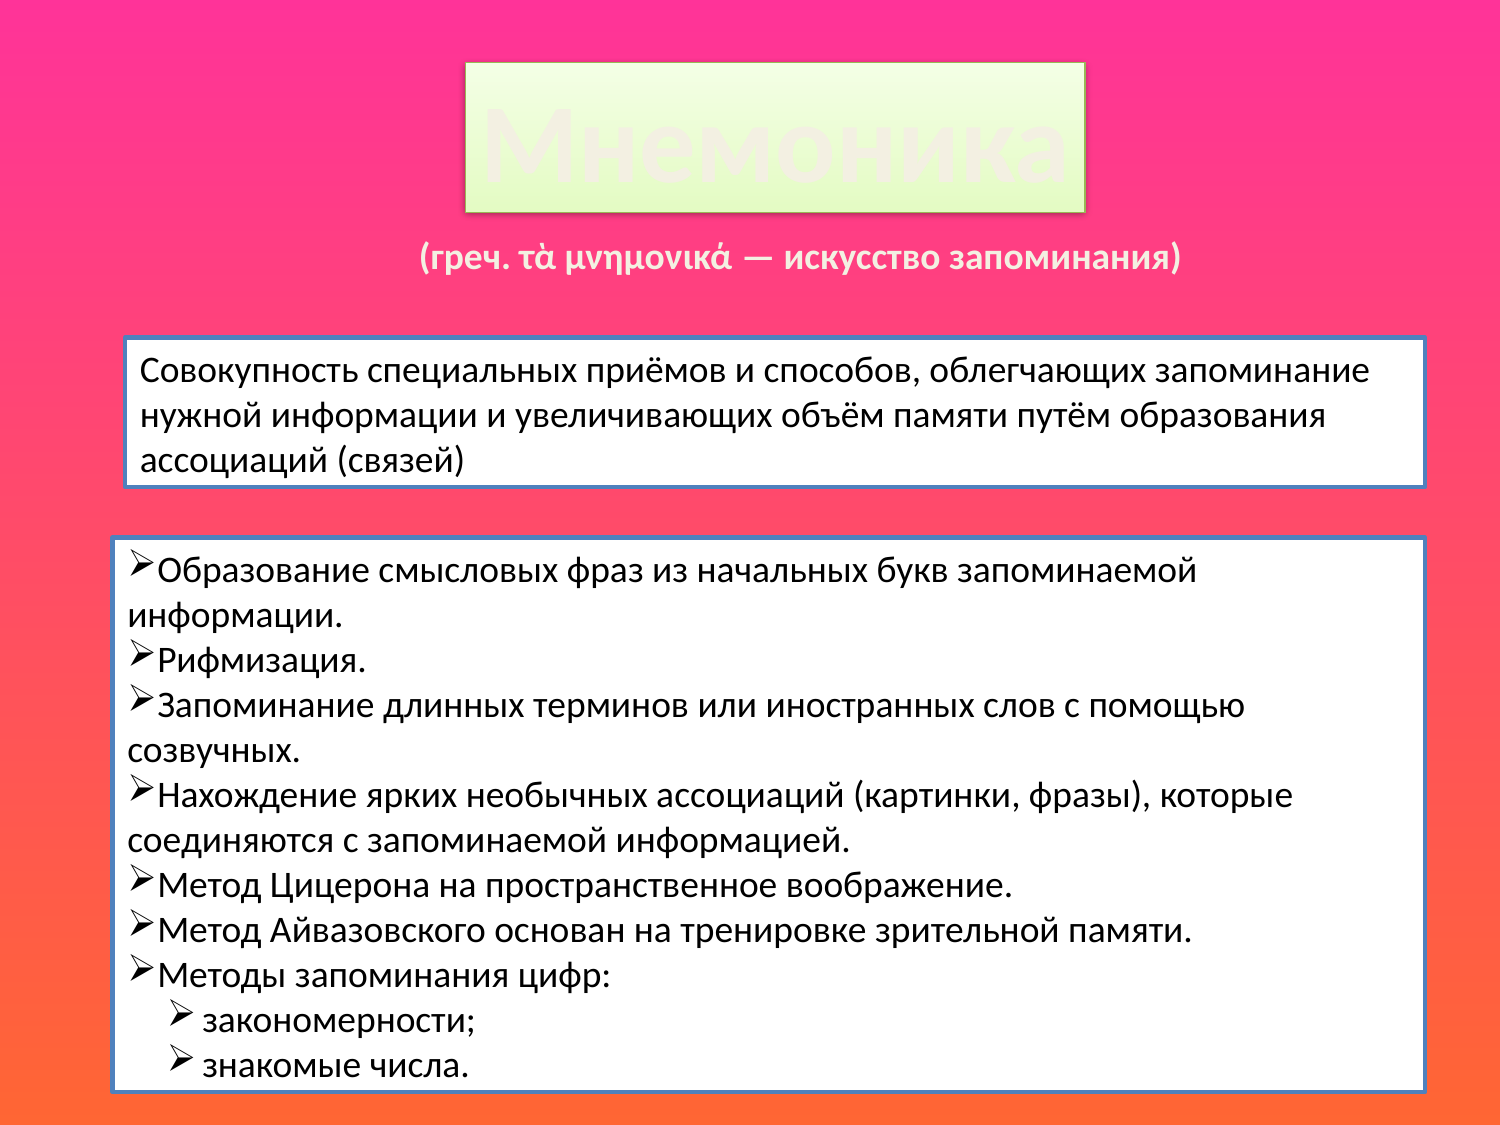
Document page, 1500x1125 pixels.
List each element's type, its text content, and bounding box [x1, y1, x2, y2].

text_box (греч. τὰ μνημονικά — искусство запоминания) [404, 224, 1198, 285]
text_box Мнемоника [465, 62, 1086, 213]
text_box Совокупность специальных приёмов и способов, облегчающих запоминание нужной информации и увеличивающих объём памяти путём образования ассоциаций (связей) [123, 335, 1427, 489]
text_box Образование смысловых фраз из начальных букв запоминаемой информации. Рифмизация. Запоминание длинных терминов или иностранных слов с помощью созвучных. Нахождение ярких необычных ассоциаций (картинки, фразы), которые соединяются с запоминаемой информацией. Метод Цицерона на пространственное воображение. Метод Айвазовского основан на тренировке зрительной памяти. Методы запоминания цифр: закономерности; знакомые числа. [110, 535, 1427, 1094]
